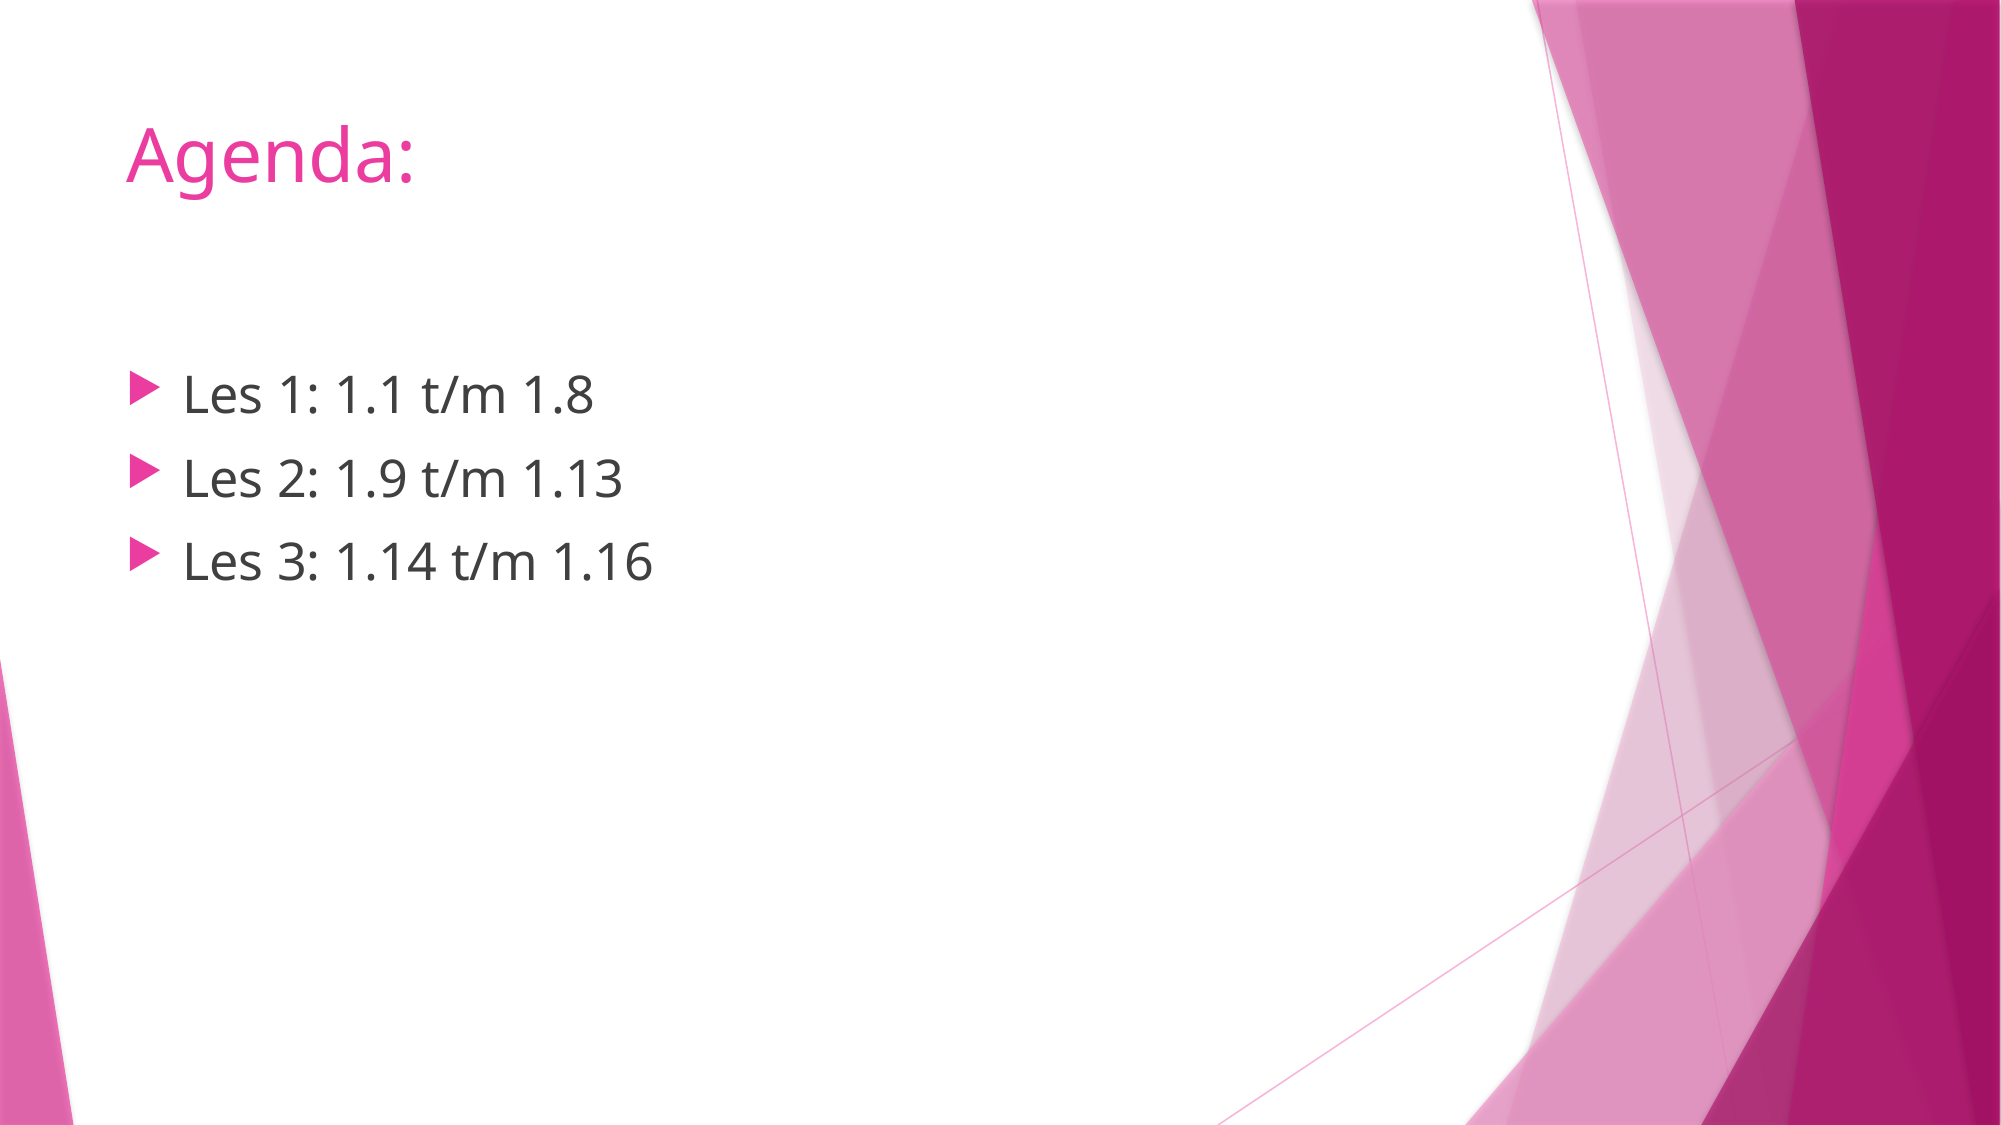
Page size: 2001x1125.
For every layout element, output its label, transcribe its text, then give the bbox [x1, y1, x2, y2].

title Agenda: [111, 99, 1522, 317]
list Les 1: 1.1 t/m 1.8 Les 2: 1.9 t/m 1.13 Les 3: 1.14 t/m 1.16 [111, 354, 1522, 992]
